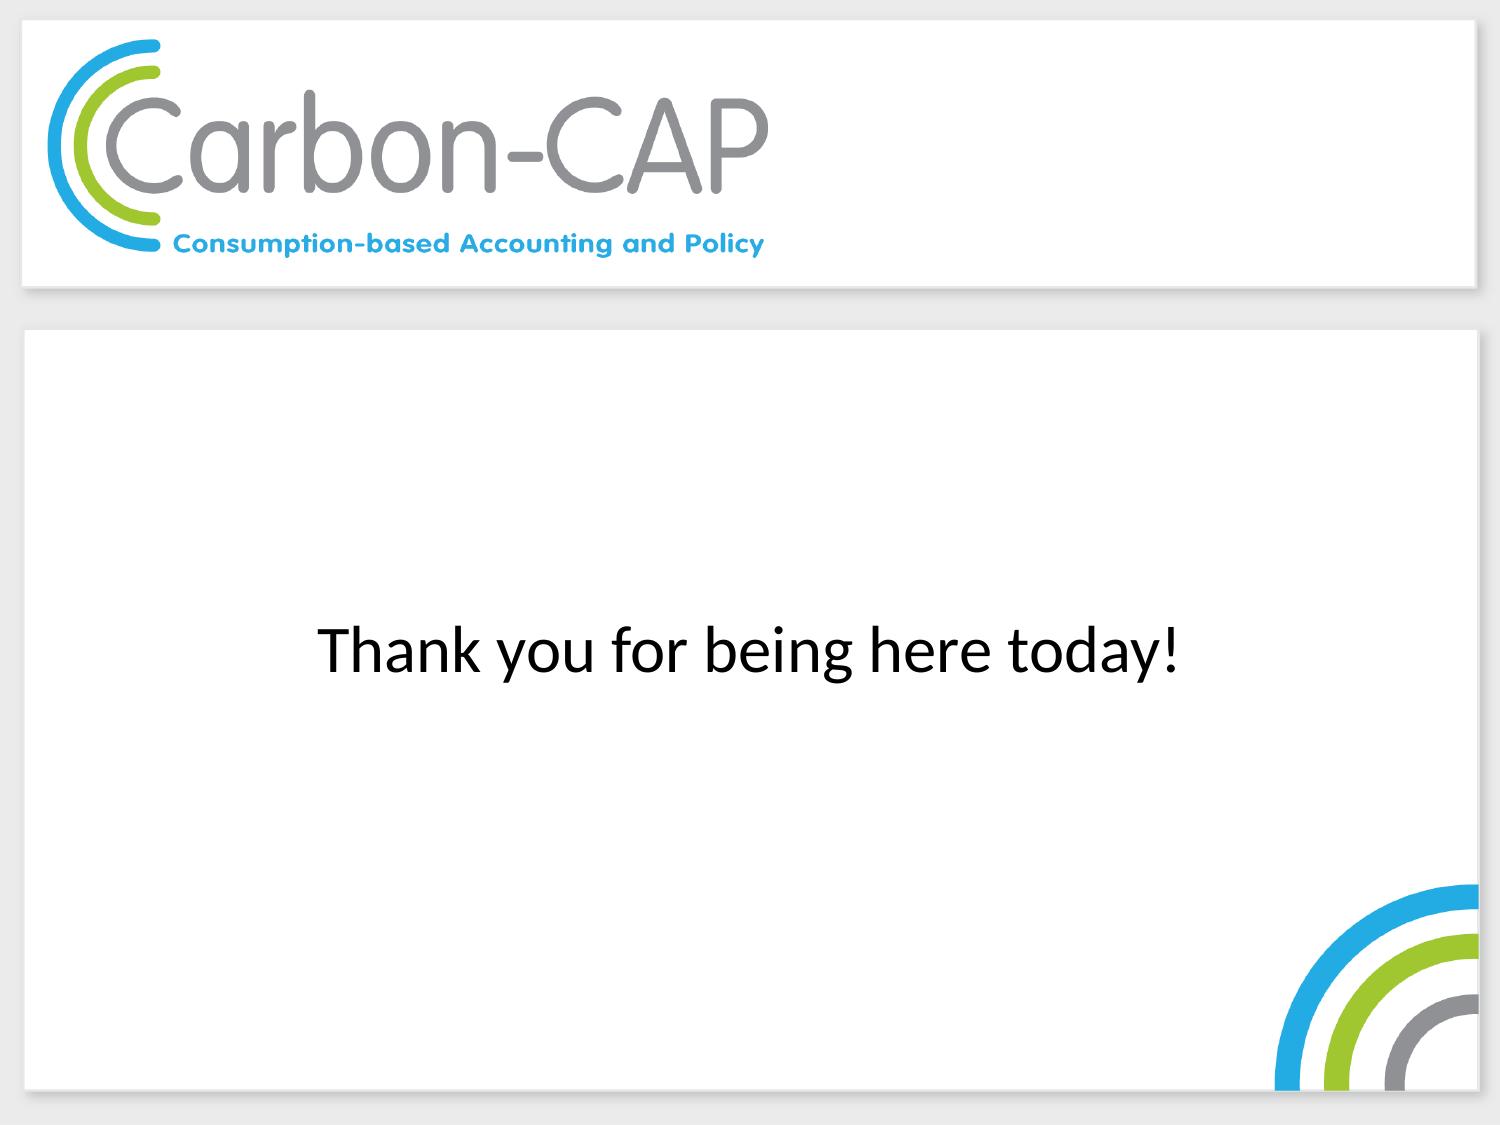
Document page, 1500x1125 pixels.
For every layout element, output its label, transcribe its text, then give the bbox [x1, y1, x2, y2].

picture [0, 0, 1500, 1125]
list Thank you for being here today! [75, 338, 1425, 1047]
